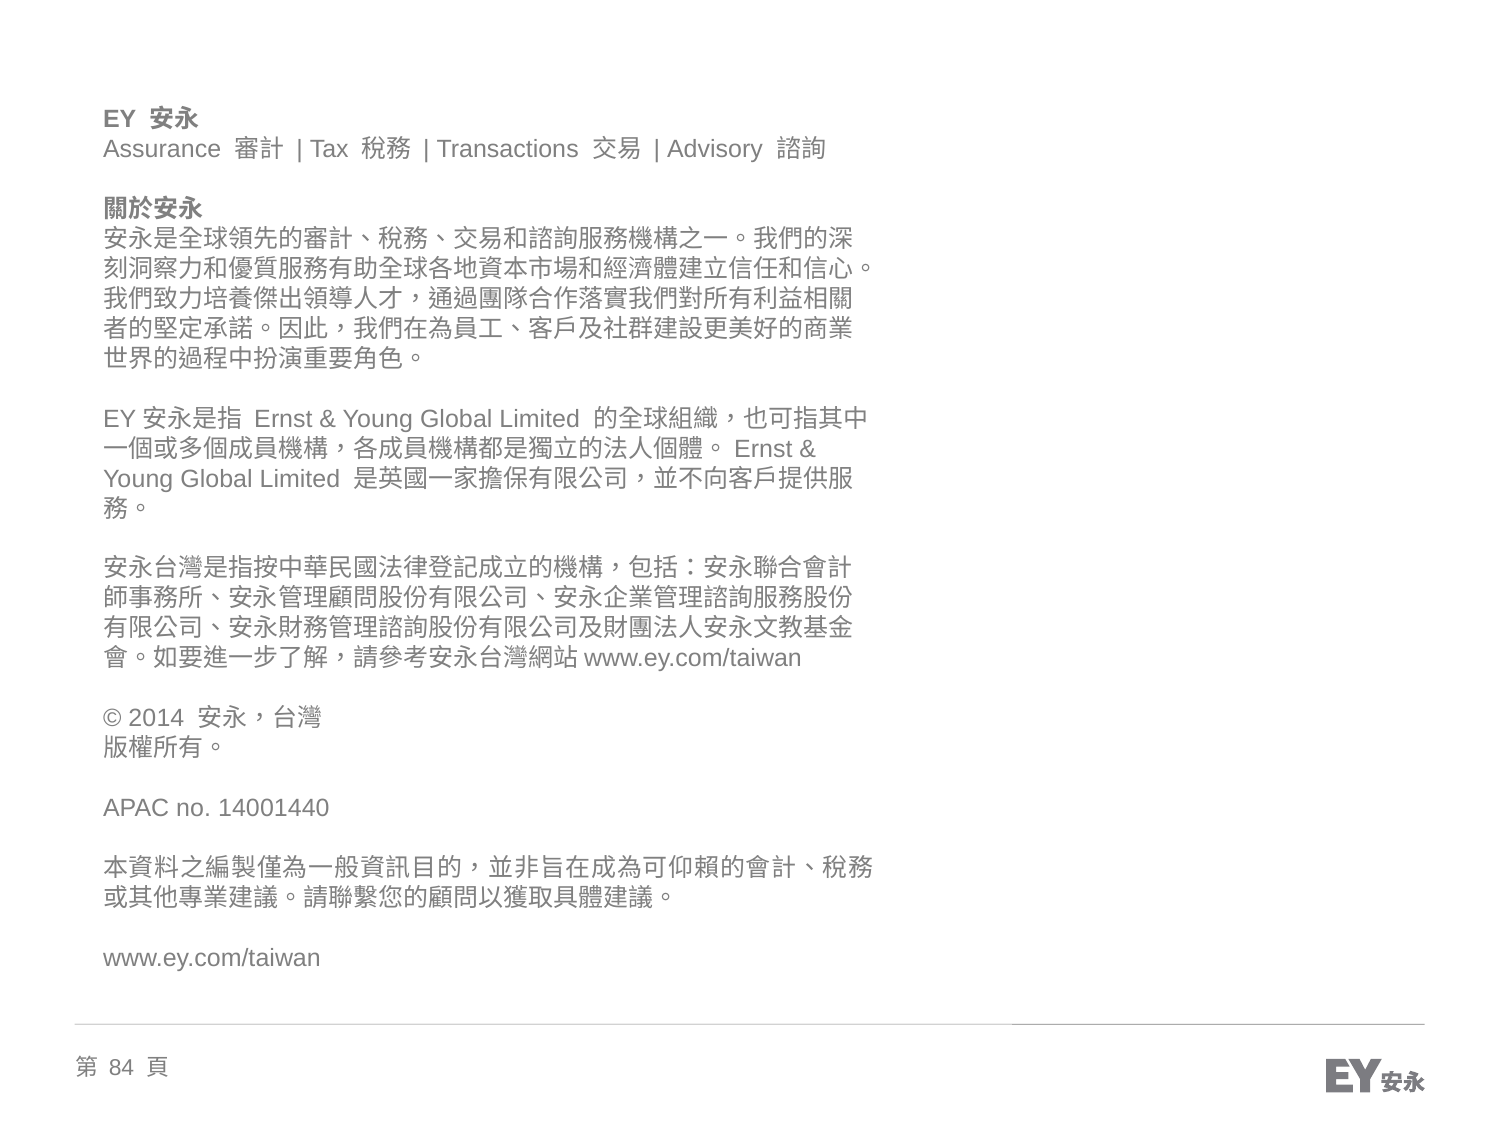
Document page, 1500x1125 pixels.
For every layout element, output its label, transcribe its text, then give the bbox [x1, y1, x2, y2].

text_box EY 安永 Assurance 審計 | Tax 稅務 | Transactions 交易 | Advisory 諮詢 關於安永 安永是全球領先的審計、稅務、交易和諮詢服務機構之一。我們的深刻洞察力和優質服務有助全球各地資本市場和經濟體建立信任和信心。我們致力培養傑出領導人才，通過團隊合作落實我們對所有利益相關者的堅定承諾。因此，我們在為員工、客戶及社群建設更美好的商業世界的過程中扮演重要角色。 EY安永是指 Ernst & Young Global Limited 的全球組織，也可指其中一個或多個成員機構，各成員機構都是獨立的法人個體。Ernst & Young Global Limited 是英國一家擔保有限公司，並不向客戶提供服務。 安永台灣是指按中華民國法律登記成立的機構，包括：安永聯合會計師事務所、安永管理顧問股份有限公司、安永企業管理諮詢服務股份有限公司、安永財務管理諮詢股份有限公司及財團法人安永文教基金會。如要進一步了解，請參考安永台灣網站www.ey.com/taiwan © 2014 安永，台灣 版權所有。 APAC no. 14001440 本資料之編製僅為一般資訊目的，並非旨在成為可仰賴的會計、稅務或其他專業建議。請聯繫您的顧問以獲取具體建議。 www.ey.com/taiwan [88, 95, 889, 979]
